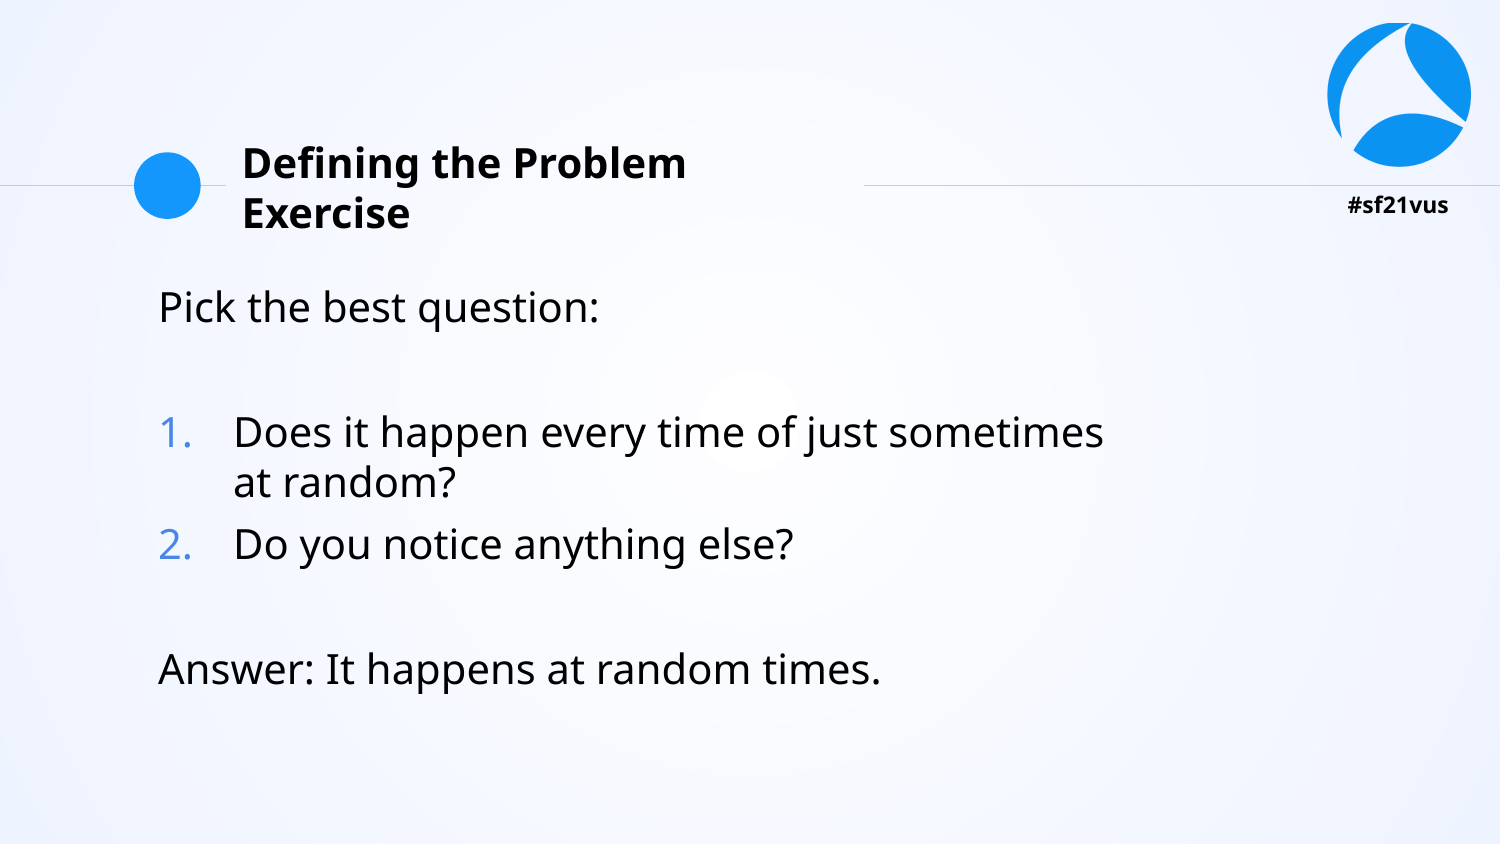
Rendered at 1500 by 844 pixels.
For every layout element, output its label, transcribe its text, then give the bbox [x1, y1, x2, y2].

list Pick the best question: Does it happen every time of just sometimes at random? Do you notice anything else? Answer: It happens at random times. [126, 265, 1163, 796]
picture [1327, 23, 1471, 167]
title Defining the Problem Exercise [226, 151, 863, 223]
